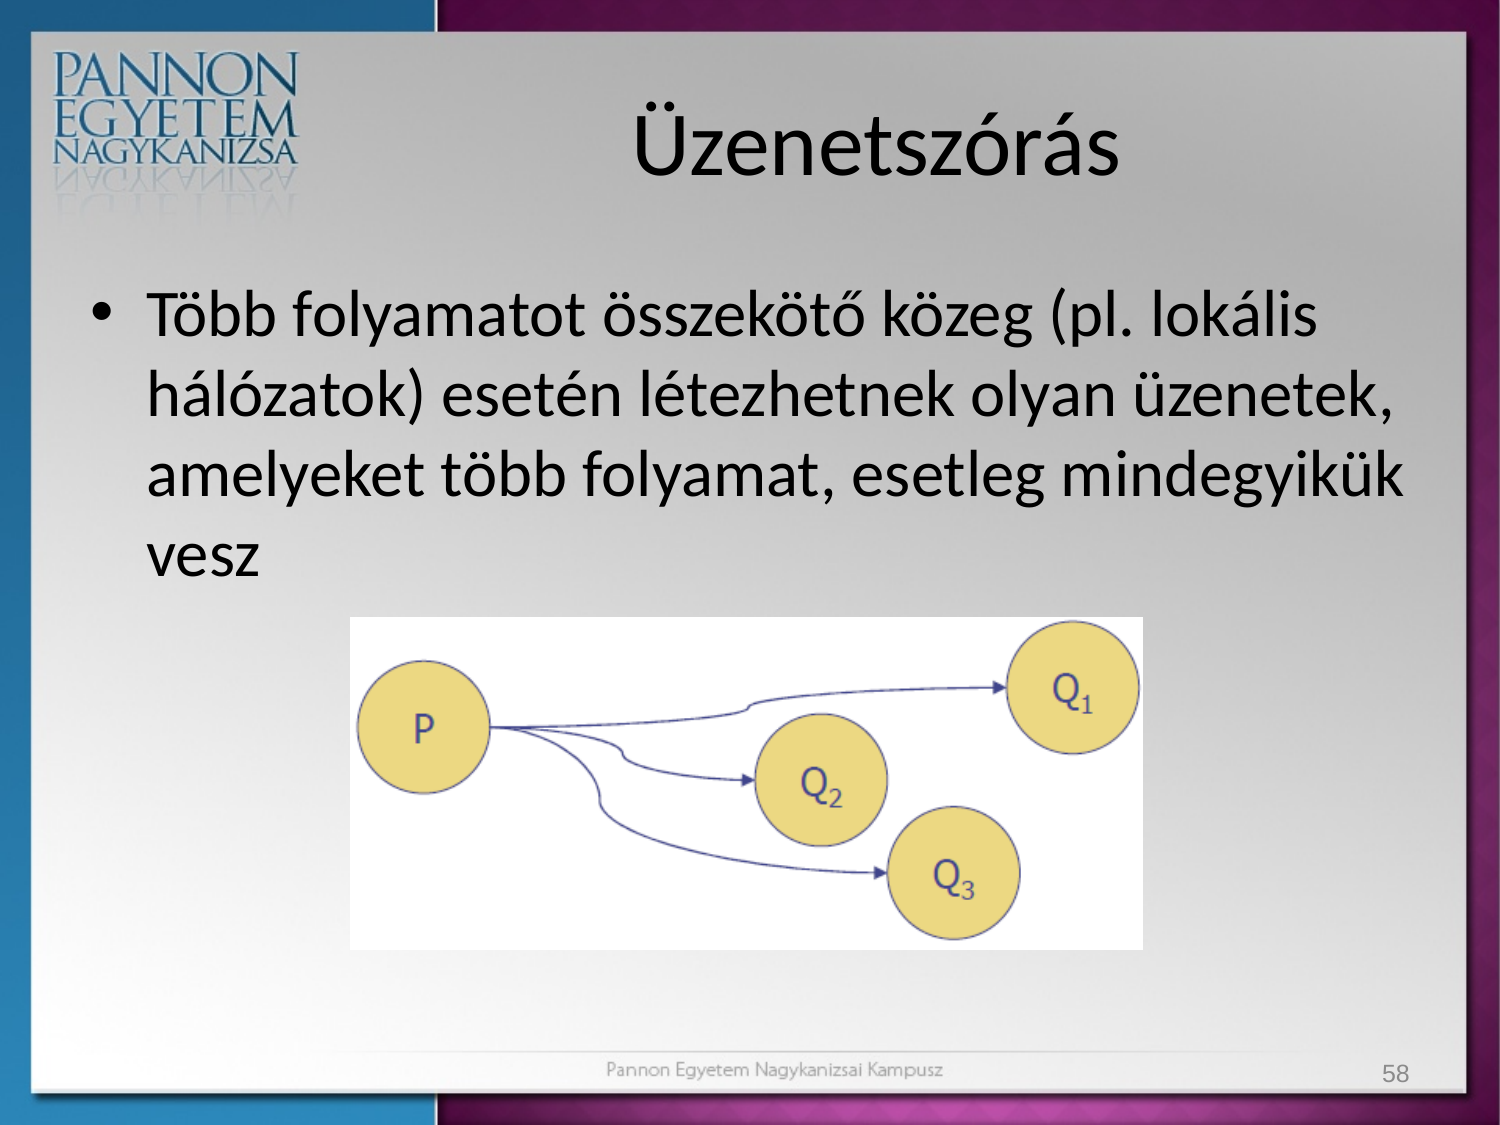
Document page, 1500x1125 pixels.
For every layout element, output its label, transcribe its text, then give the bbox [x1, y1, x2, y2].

picture [0, 0, 1500, 1125]
title Üzenetszórás [328, 45, 1425, 233]
list Több folyamatot összekötő közeg (pl. lokális hálózatok) esetén létezhetnek olyan üzenetek, amelyeket több folyamat, esetleg mindegyikük vesz [75, 262, 1425, 1038]
slide_number 58 [1074, 1042, 1425, 1103]
